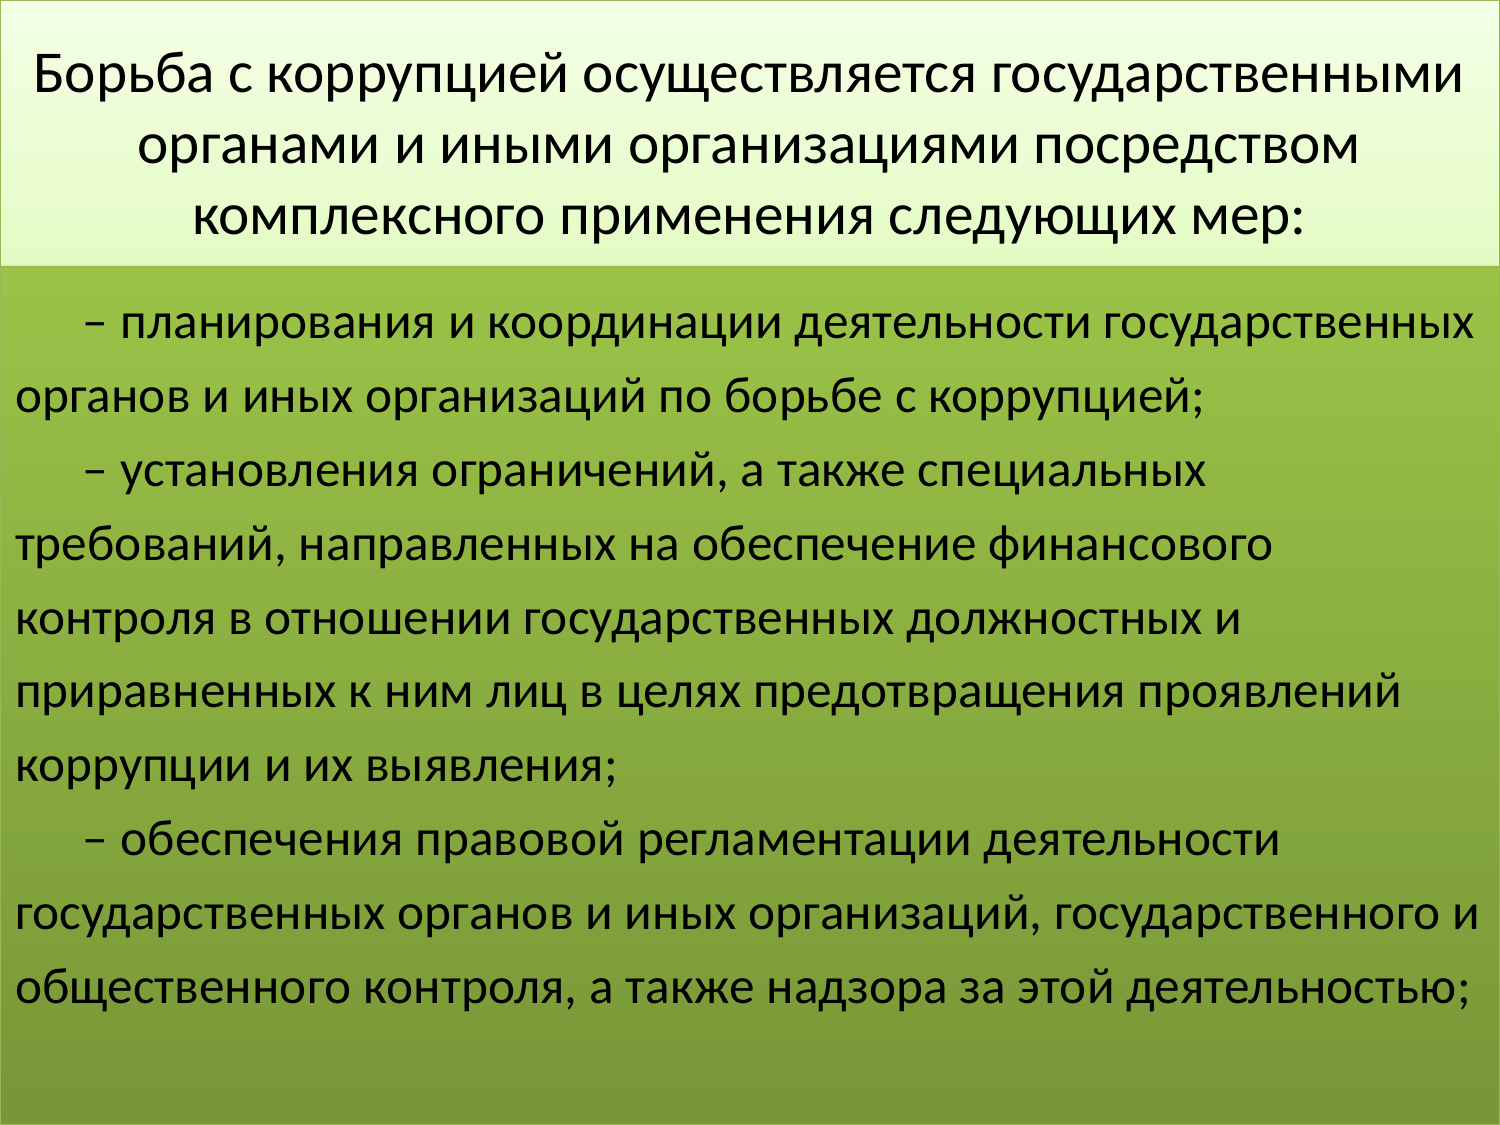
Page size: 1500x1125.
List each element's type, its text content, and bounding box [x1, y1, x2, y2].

subtitle – планирования и координации деятельности государственных органов и иных организаций по борьбе с коррупцией; – установления ограничений, а также специальных требований, направленных на обеспечение финансового контроля в отношении государственных должностных и приравненных к ним лиц в целях предотвращения проявлений коррупции и их выявления; – обеспечения правовой регламентации деятельности государственных органов и иных организаций, государственного и общественного контроля, а также надзора за этой деятельностью; [0, 266, 1500, 1125]
title Борьба с коррупцией осуществляется государственными органами и иными организациями посредством комплексного применения следующих мер: [0, 0, 1500, 266]
